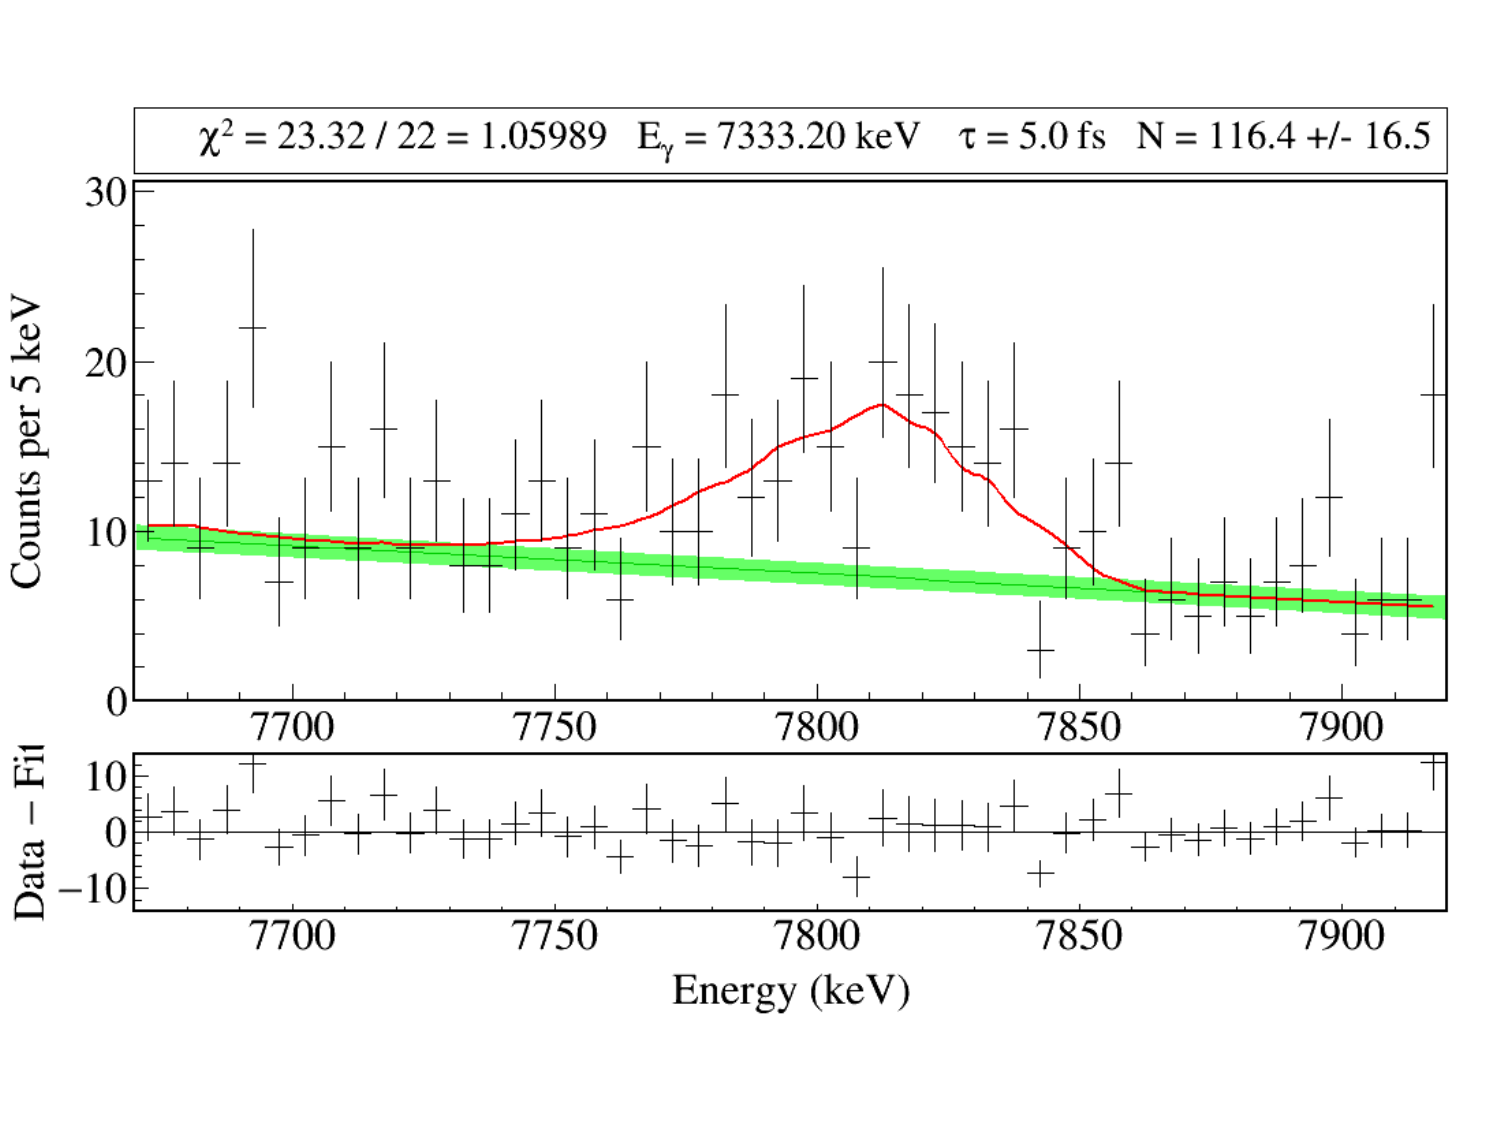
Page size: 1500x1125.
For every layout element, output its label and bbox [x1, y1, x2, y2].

picture [0, 102, 1500, 1023]
